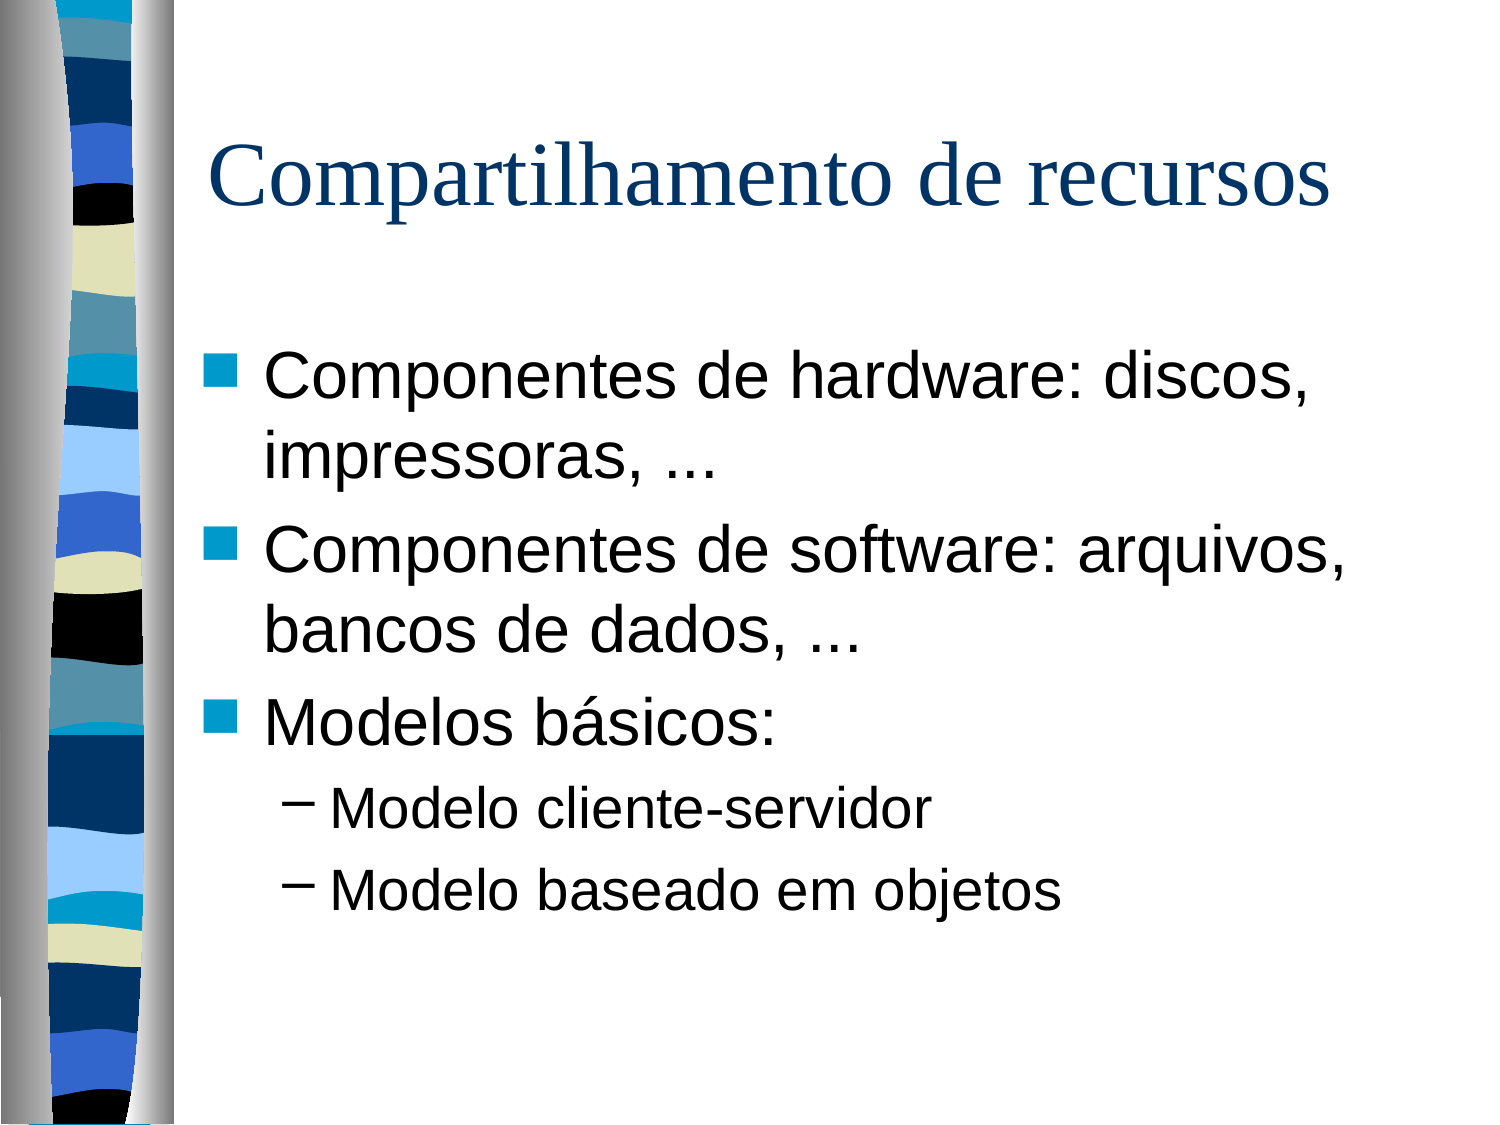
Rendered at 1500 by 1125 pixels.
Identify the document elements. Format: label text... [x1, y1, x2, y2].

list Componentes de hardware: discos, impressoras, ... Componentes de software: arquivos, bancos de dados, ... Modelos básicos: Modelo cliente-servidor Modelo baseado em objetos [192, 324, 1468, 1000]
title Compartilhamento de recursos [192, 75, 1468, 263]
